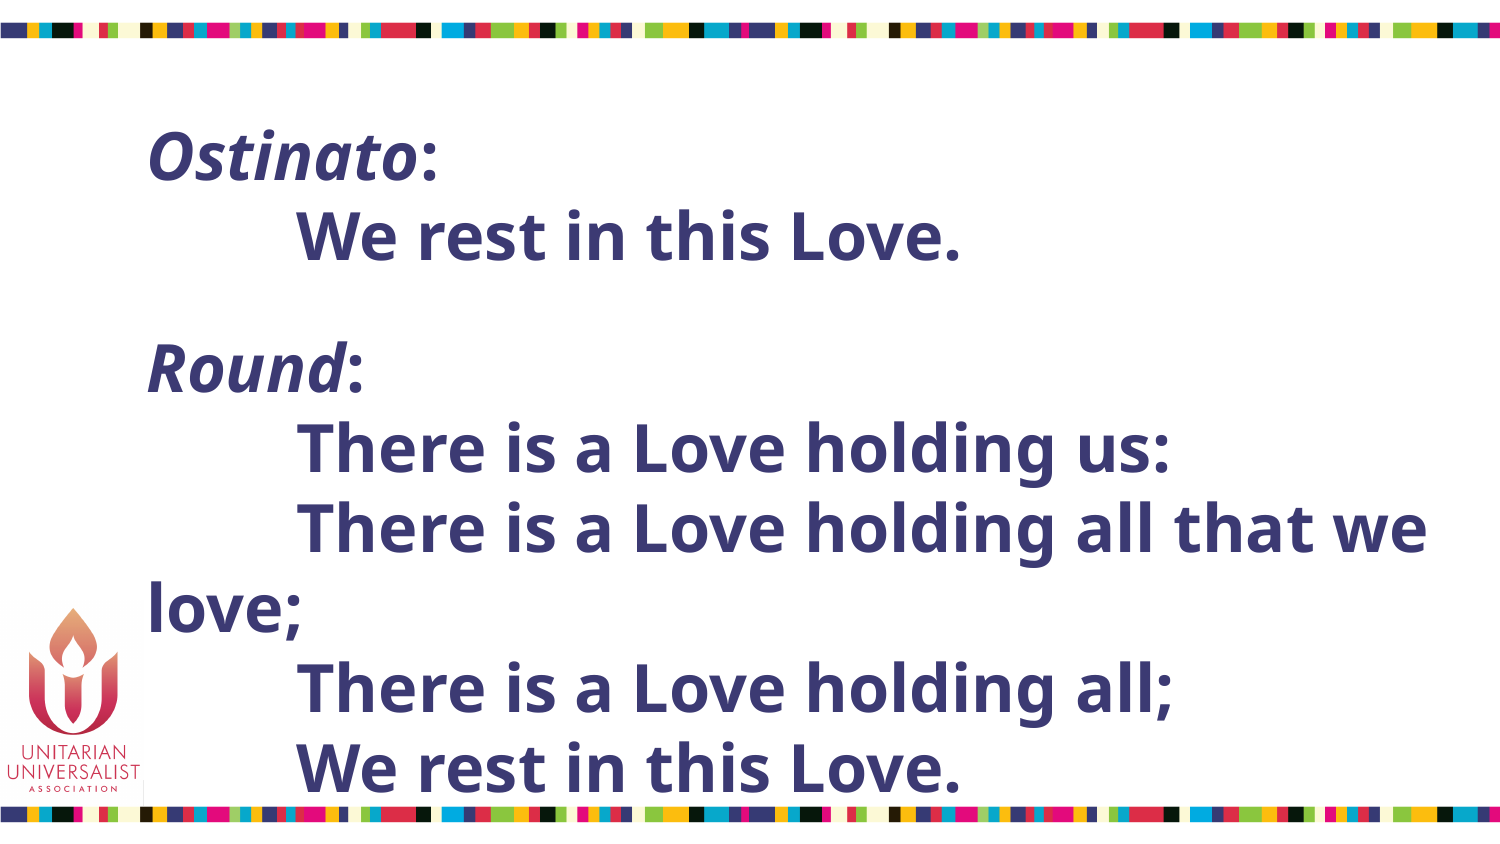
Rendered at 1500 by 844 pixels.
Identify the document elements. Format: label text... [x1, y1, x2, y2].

picture [0, 22, 1500, 40]
picture [0, 600, 1500, 824]
text_box Ostinato: We rest in this Love. Round: There is a Love holding us: There is a Love holding all that we love; There is a Love holding all; We rest in this Love. [131, 98, 1494, 805]
